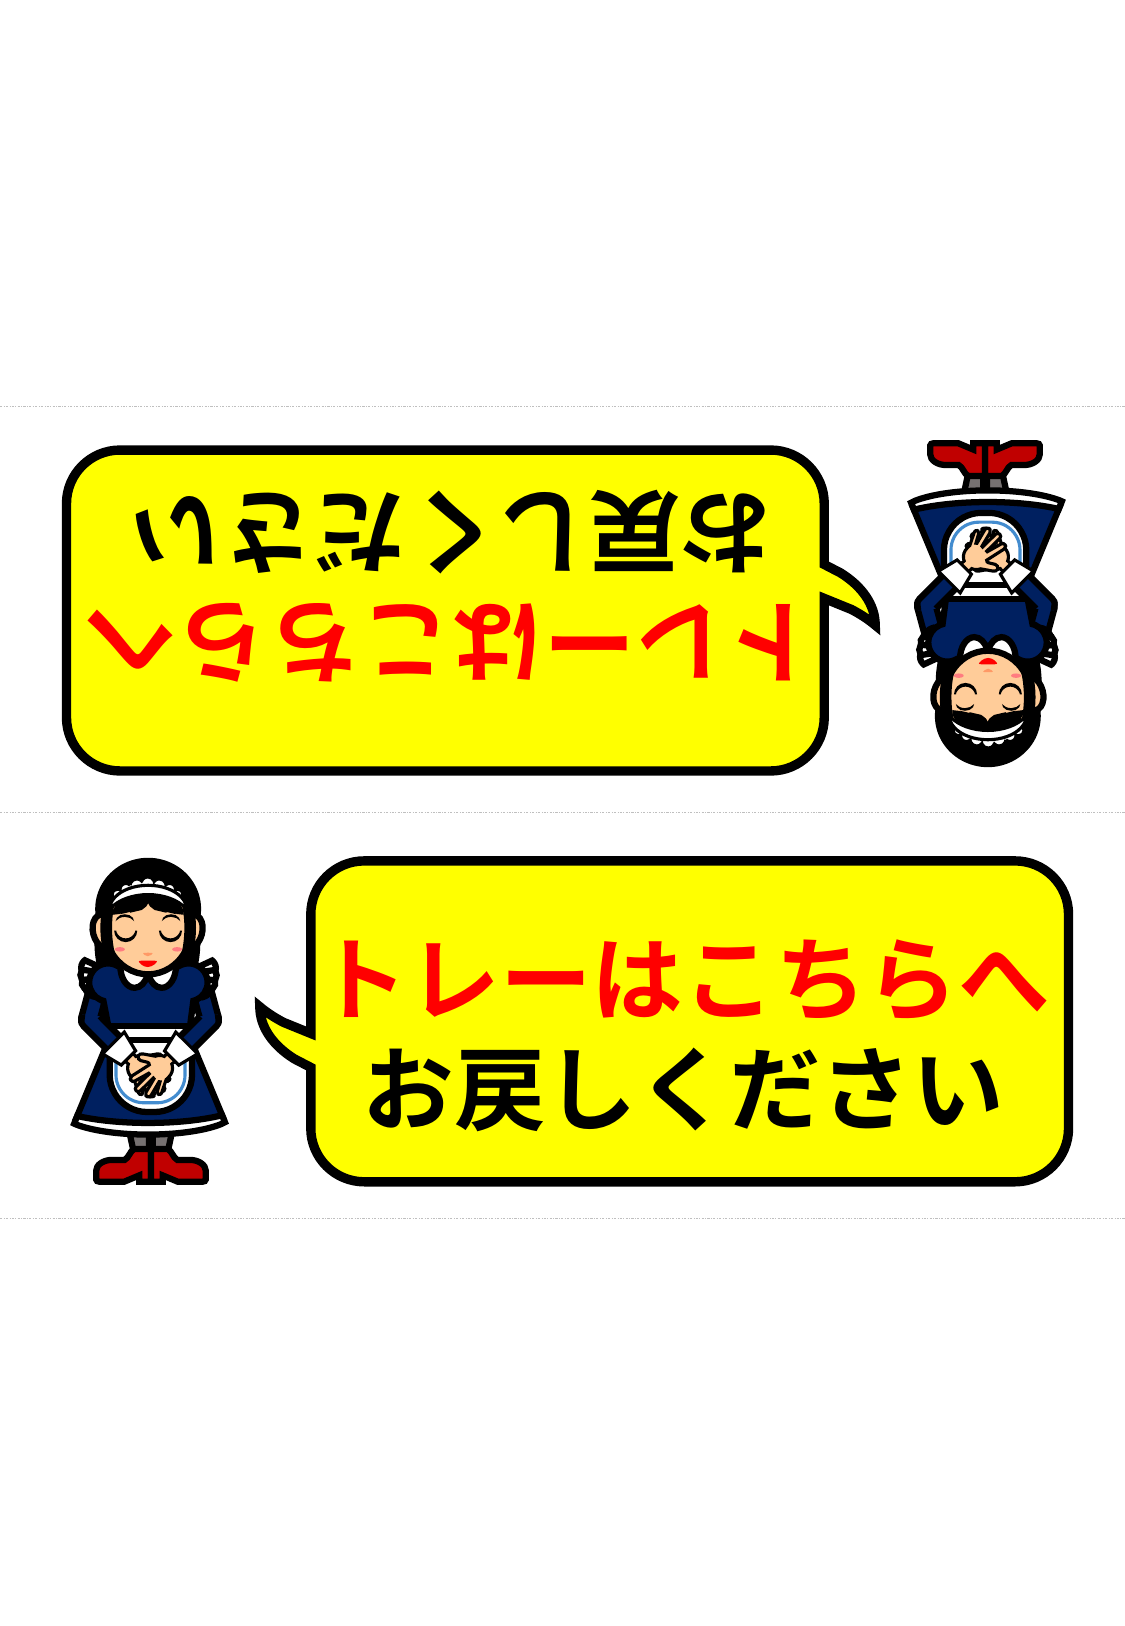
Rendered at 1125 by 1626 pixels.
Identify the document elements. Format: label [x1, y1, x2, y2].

text_box [911, 443, 1062, 764]
text_box [74, 860, 225, 1182]
text_box [65, 449, 876, 771]
text_box [259, 860, 1069, 1182]
